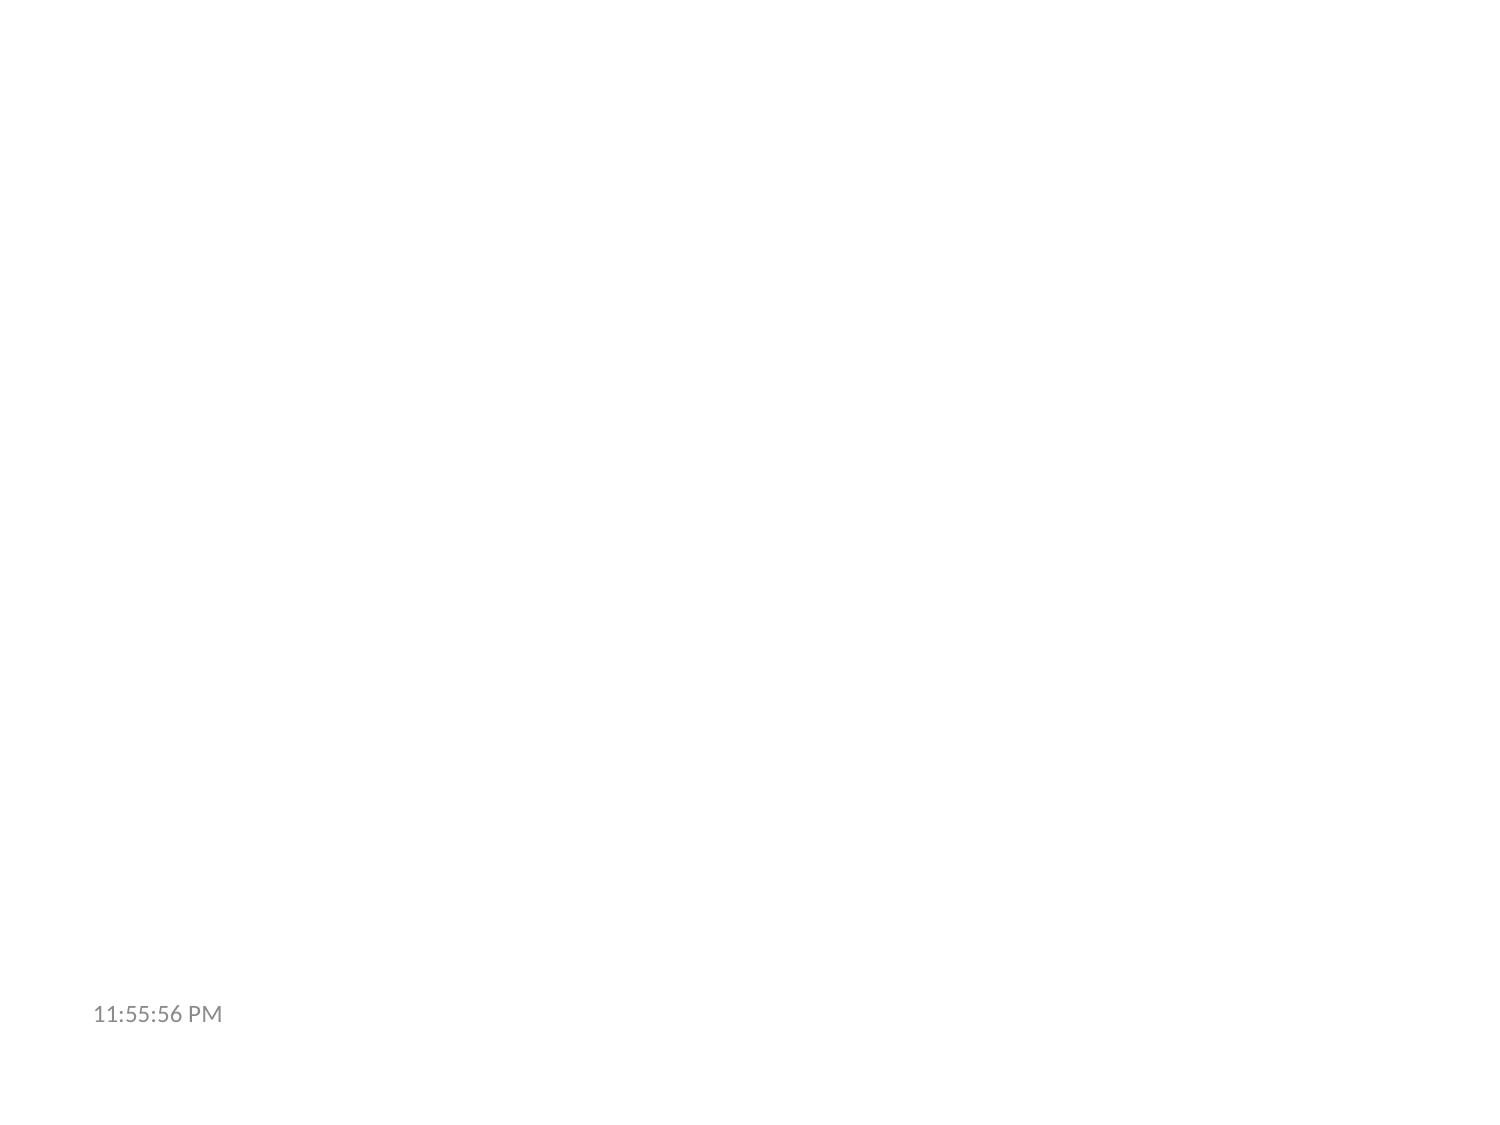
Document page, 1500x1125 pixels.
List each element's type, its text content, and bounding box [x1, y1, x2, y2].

text_box 3:35:09 PM [77, 982, 428, 1043]
